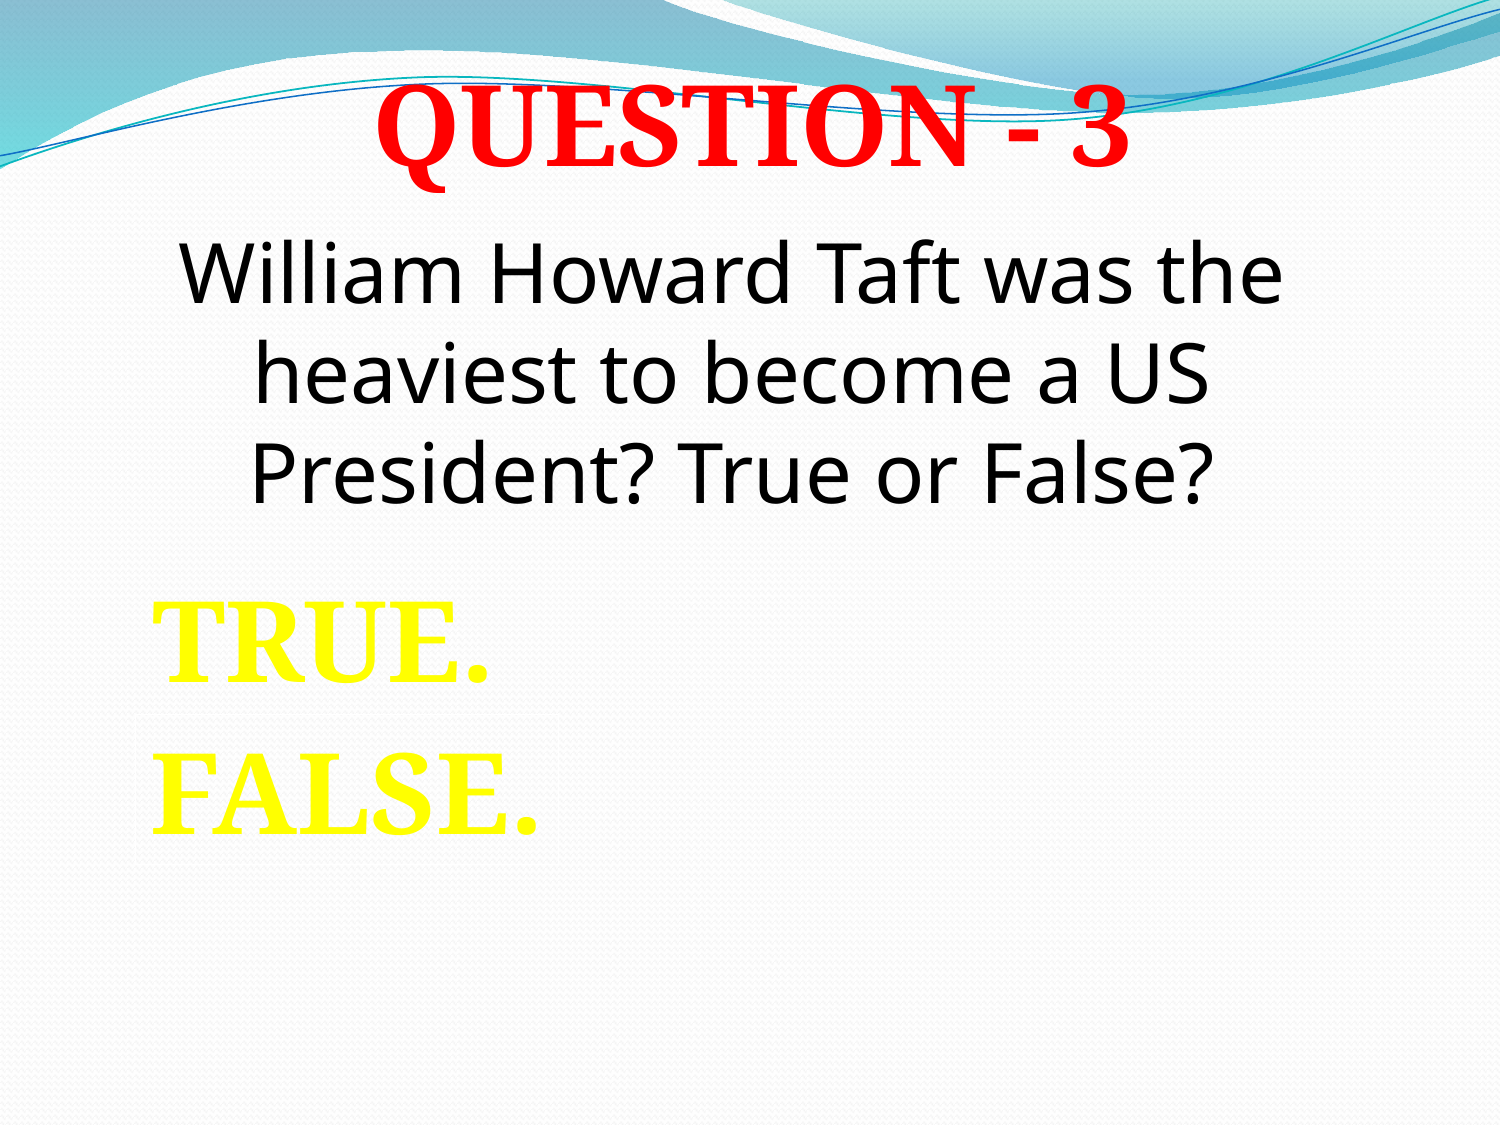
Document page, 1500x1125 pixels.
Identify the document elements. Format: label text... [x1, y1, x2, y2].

text_box False. [135, 714, 559, 865]
text_box William Howard Taft was the heaviest to become a US President? True or False? [128, 212, 1336, 528]
text_box True. [137, 562, 510, 713]
text_box QUESTION - 3 [357, 46, 1149, 197]
